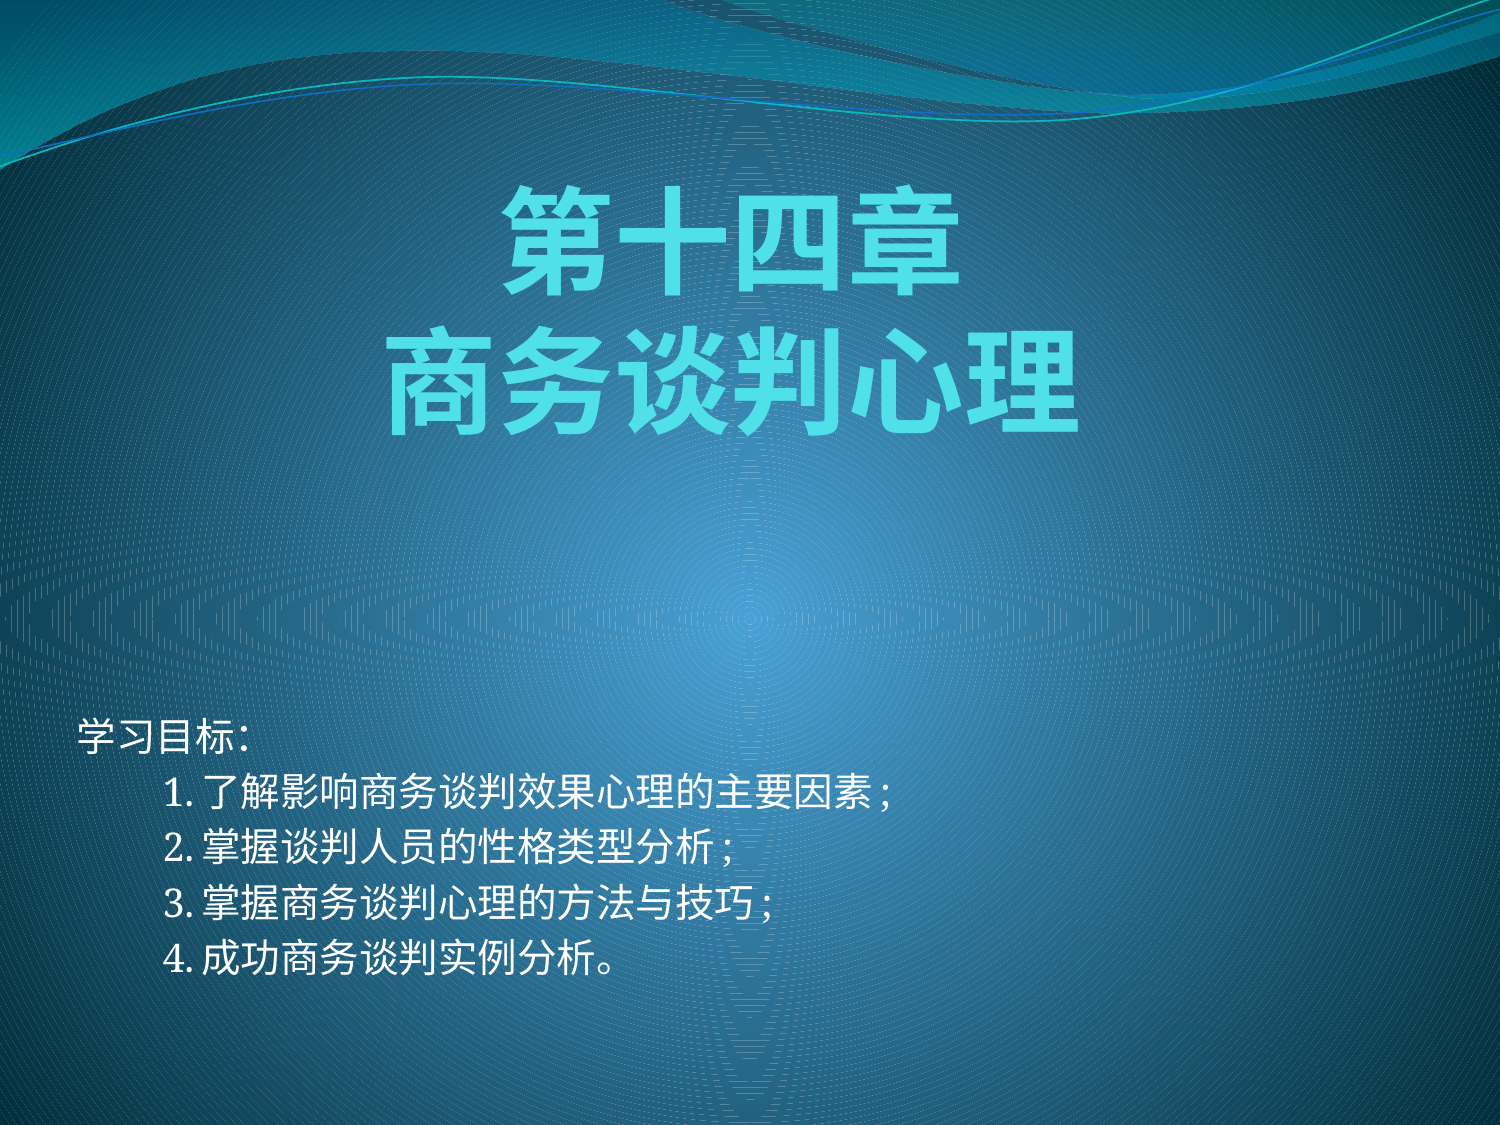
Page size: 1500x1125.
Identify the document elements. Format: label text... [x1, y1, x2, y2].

subtitle 学习目标： 1.了解影响商务谈判效果心理的主要因素; 2.掌握谈判人员的性格类型分析; 3.掌握商务谈判心理的方法与技巧; 4.成功商务谈判实例分析。 [76, 704, 1366, 992]
title 第十四章 商务谈判心理 [88, 149, 1377, 449]
